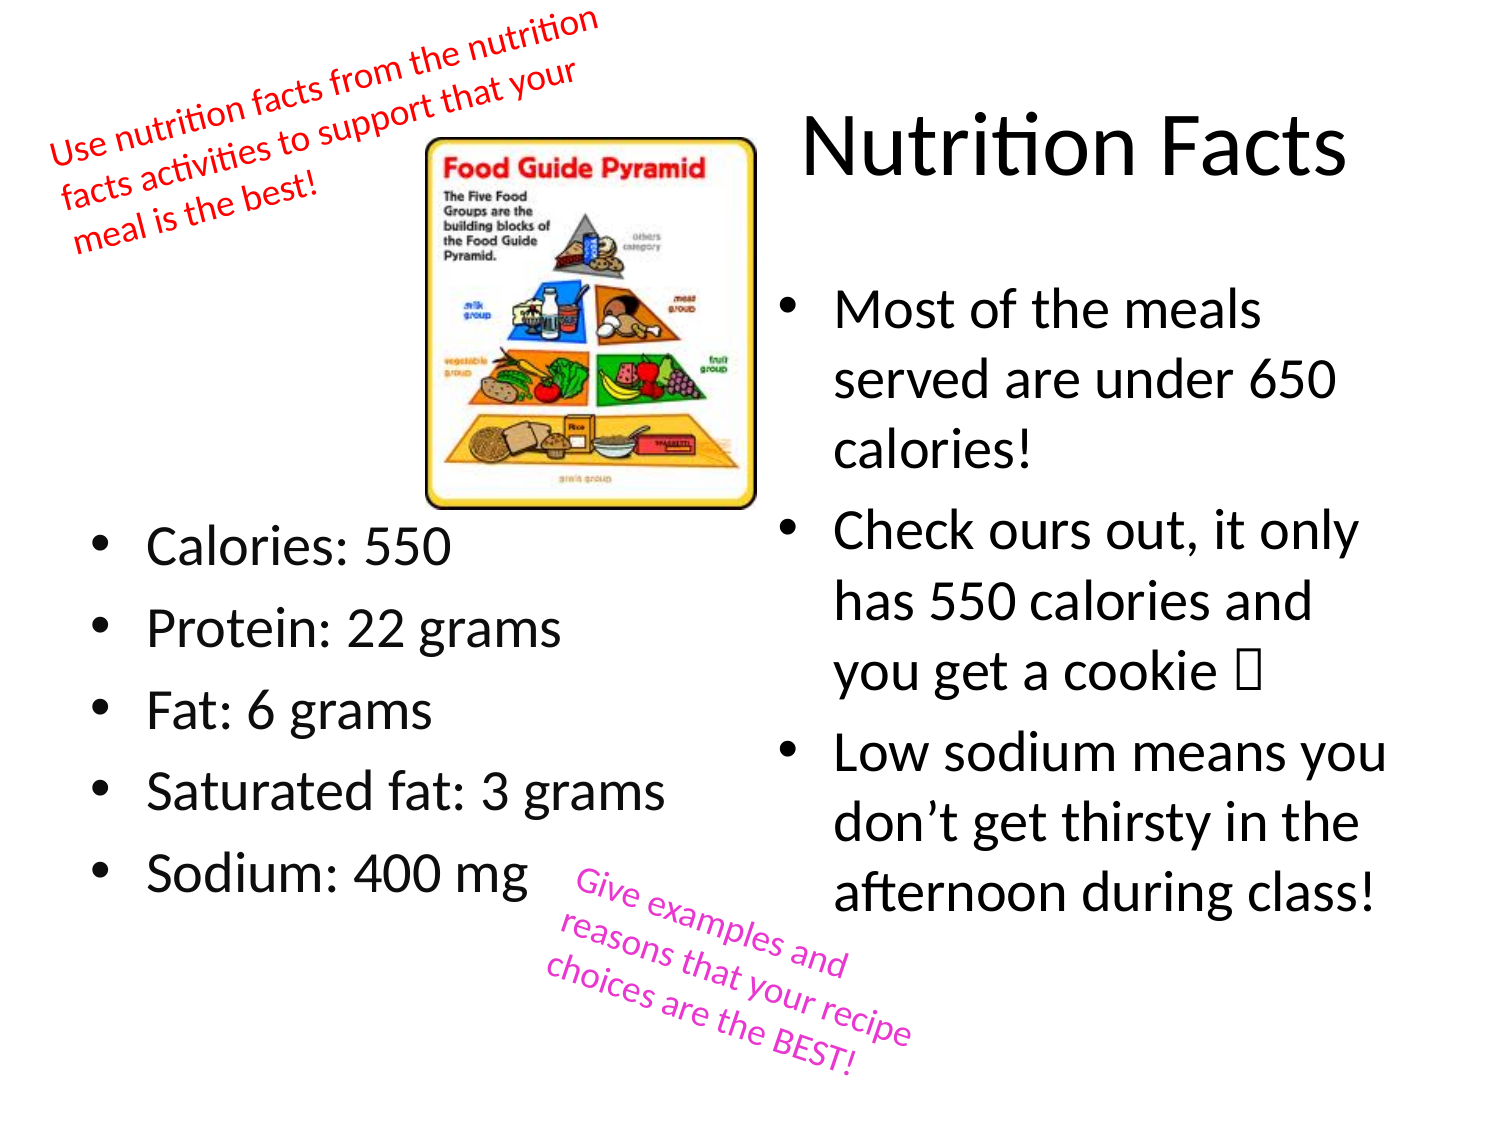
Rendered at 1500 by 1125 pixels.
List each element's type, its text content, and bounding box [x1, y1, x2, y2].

text_box Use nutrition facts from the nutrition facts activities to support that your meal is the best! [28, 0, 659, 274]
list Calories: 550 Protein: 22 grams Fat: 6 grams Saturated fat: 3 grams Sodium: 400 mg [75, 500, 738, 1005]
list Most of the meals served are under 650 calories! Check ours out, it only has 550 calories and you get a cookie  Low sodium means you don’t get thirsty in the afternoon during class! [762, 262, 1425, 1005]
picture [424, 137, 757, 510]
text_box Give examples and reasons that your recipe choices are the BEST! [525, 841, 988, 1124]
title Nutrition Facts [725, 45, 1425, 233]
